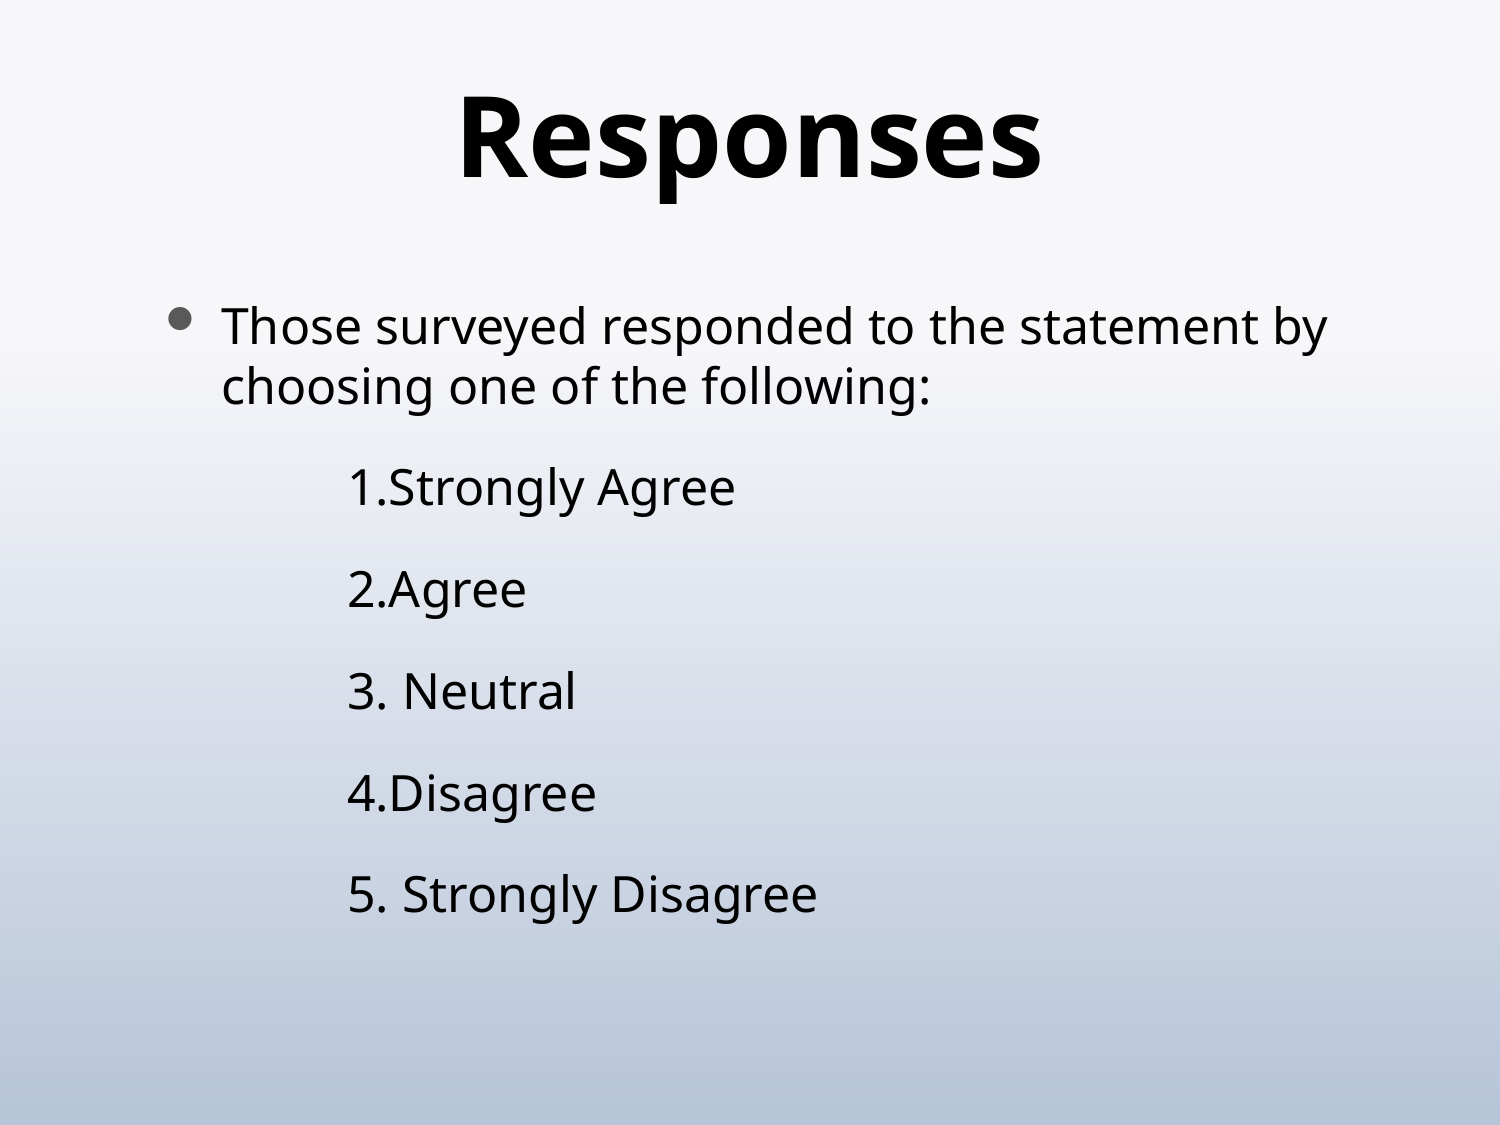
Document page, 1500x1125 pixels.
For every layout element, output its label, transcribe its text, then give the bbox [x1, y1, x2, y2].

list Those surveyed responded to the statement by choosing one of the following: 1.Strongly Agree 2.Agree 3. Neutral 4.Disagree 5. Strongly Disagree [150, 286, 1350, 993]
title Responses [150, 37, 1350, 245]
